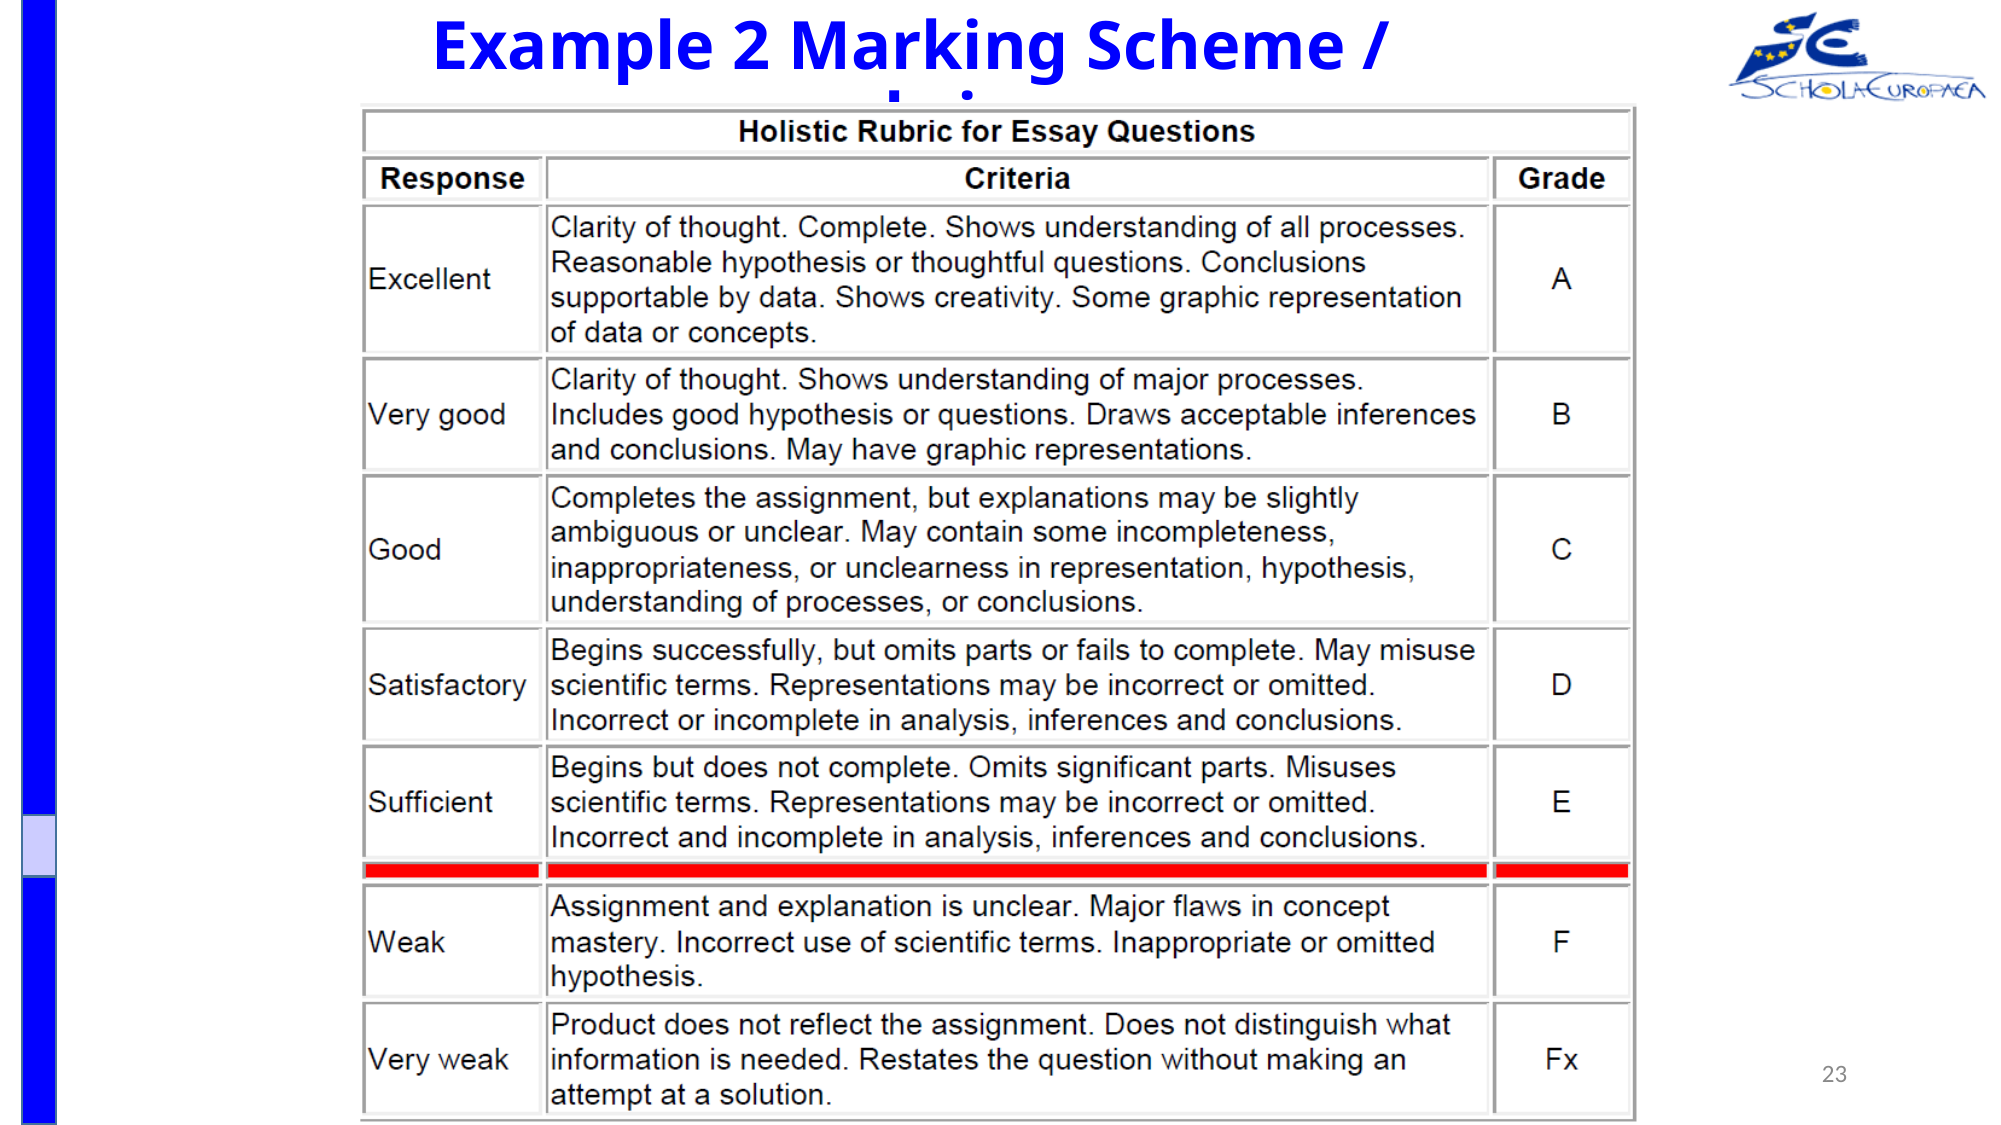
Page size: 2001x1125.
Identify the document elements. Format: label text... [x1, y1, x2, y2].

picture [1727, 10, 1988, 103]
text_box [21, 878, 57, 1125]
text_box [21, 814, 57, 878]
text_box [21, 0, 57, 814]
slide_number 23 [1638, 1042, 1863, 1103]
text_box Example 2 Marking Scheme / rubric [396, 5, 1427, 102]
picture [360, 102, 1638, 1123]
